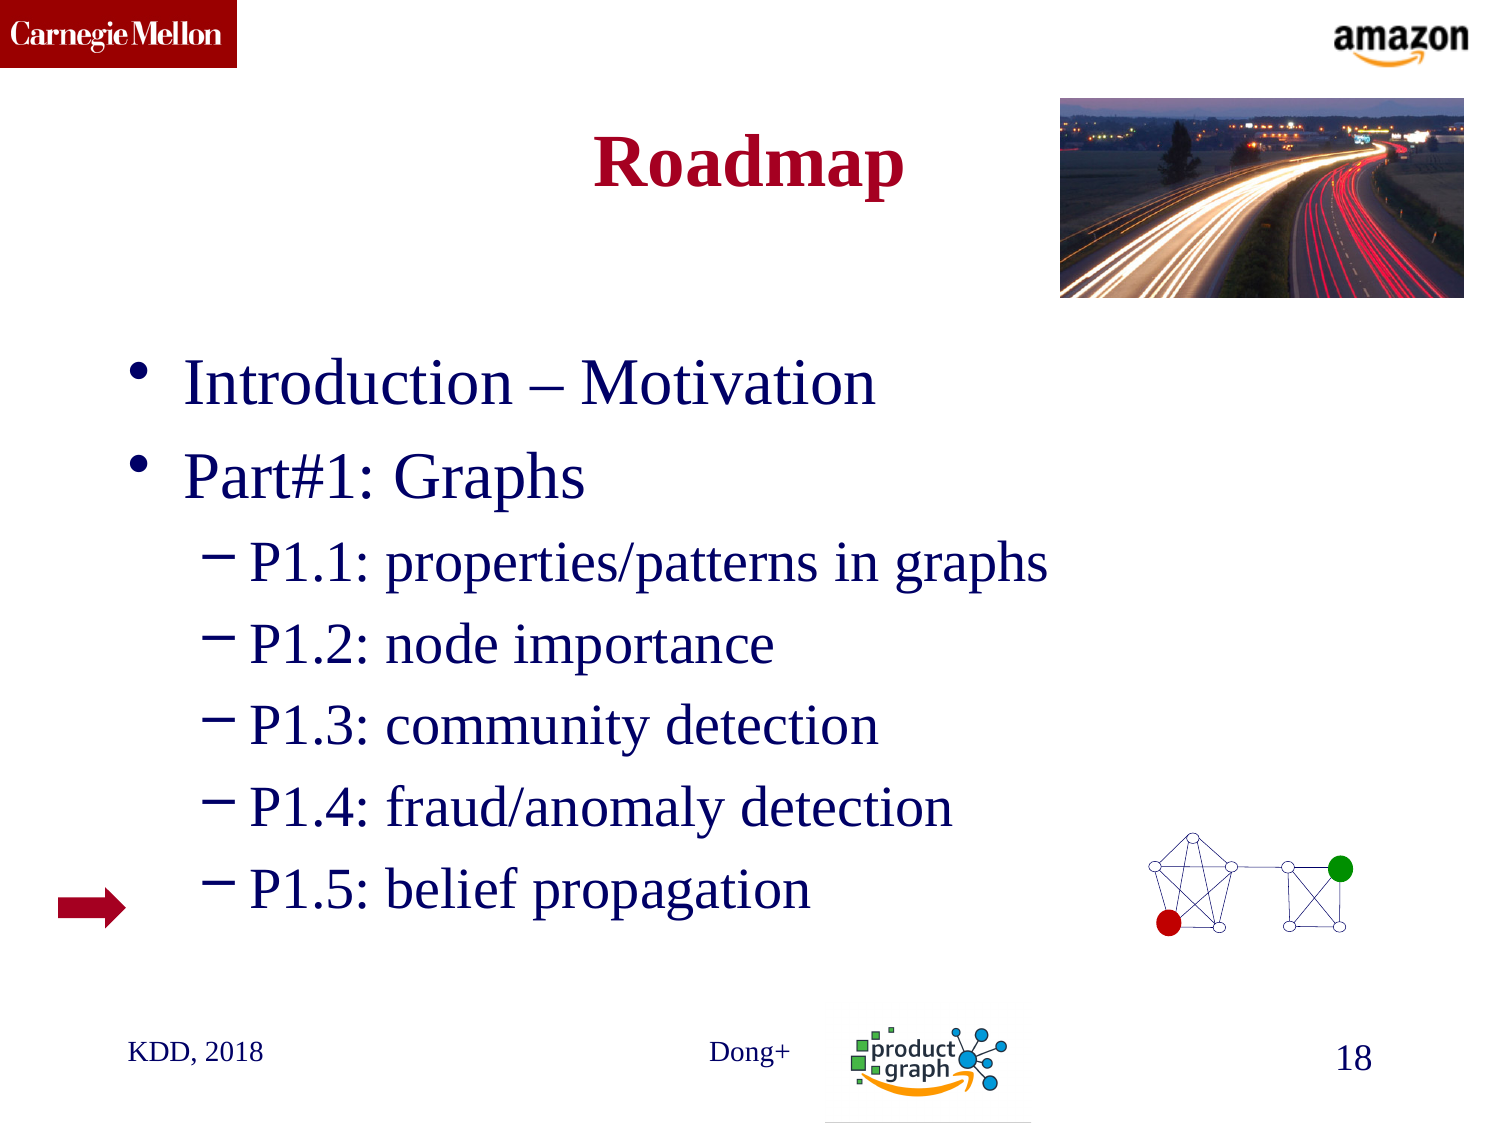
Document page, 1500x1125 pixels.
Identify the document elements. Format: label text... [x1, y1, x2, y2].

footer Dong+ [512, 1024, 988, 1101]
picture [1060, 98, 1464, 299]
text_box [1148, 832, 1346, 933]
slide_number KDD, 2018 [112, 1024, 426, 1101]
picture [0, 0, 237, 68]
title Roadmap [112, 99, 1058, 213]
text_box [58, 887, 126, 929]
list Introduction – Motivation Part#1: Graphs P1.1: properties/patterns in graphs P1.2: node importance P1.3: community detection P1.4: fraud/anomaly detection P1.5: belief propagation [112, 237, 1388, 1001]
picture [1322, 4, 1484, 88]
slide_number 18 [1074, 1024, 1388, 1101]
